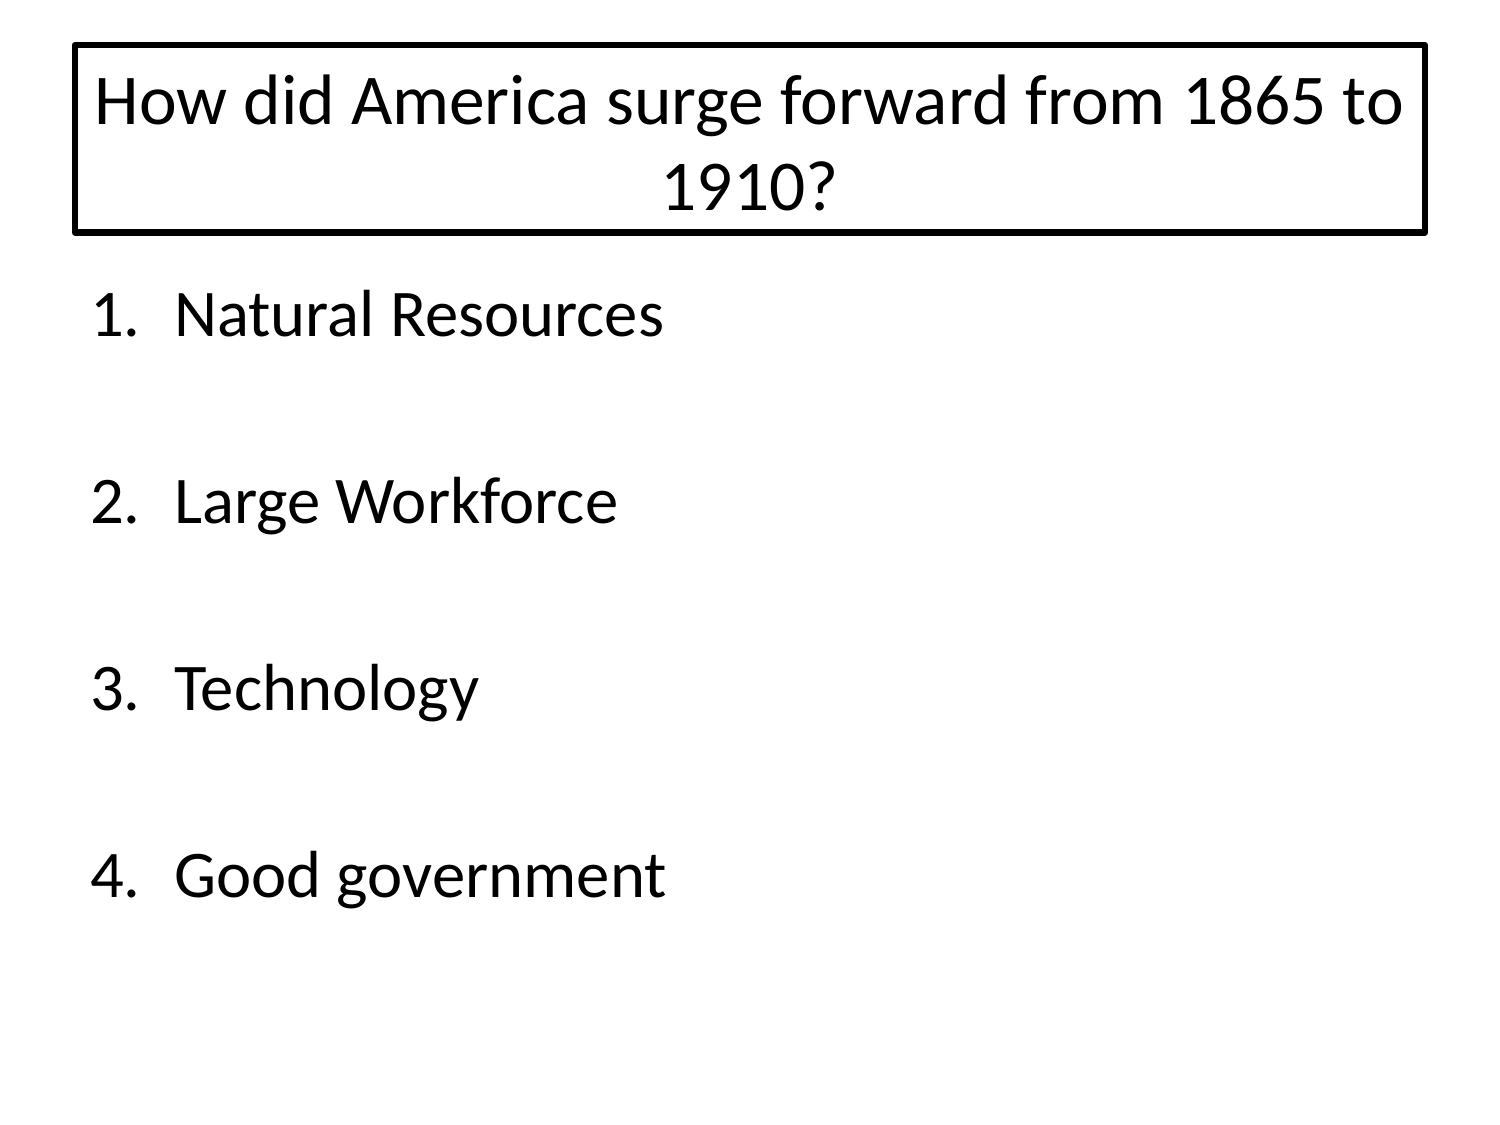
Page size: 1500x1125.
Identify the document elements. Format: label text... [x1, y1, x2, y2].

list Natural Resources Large Workforce Technology Good government [75, 262, 1425, 1005]
title How did America surge forward from 1865 to 1910? [75, 45, 1425, 233]
